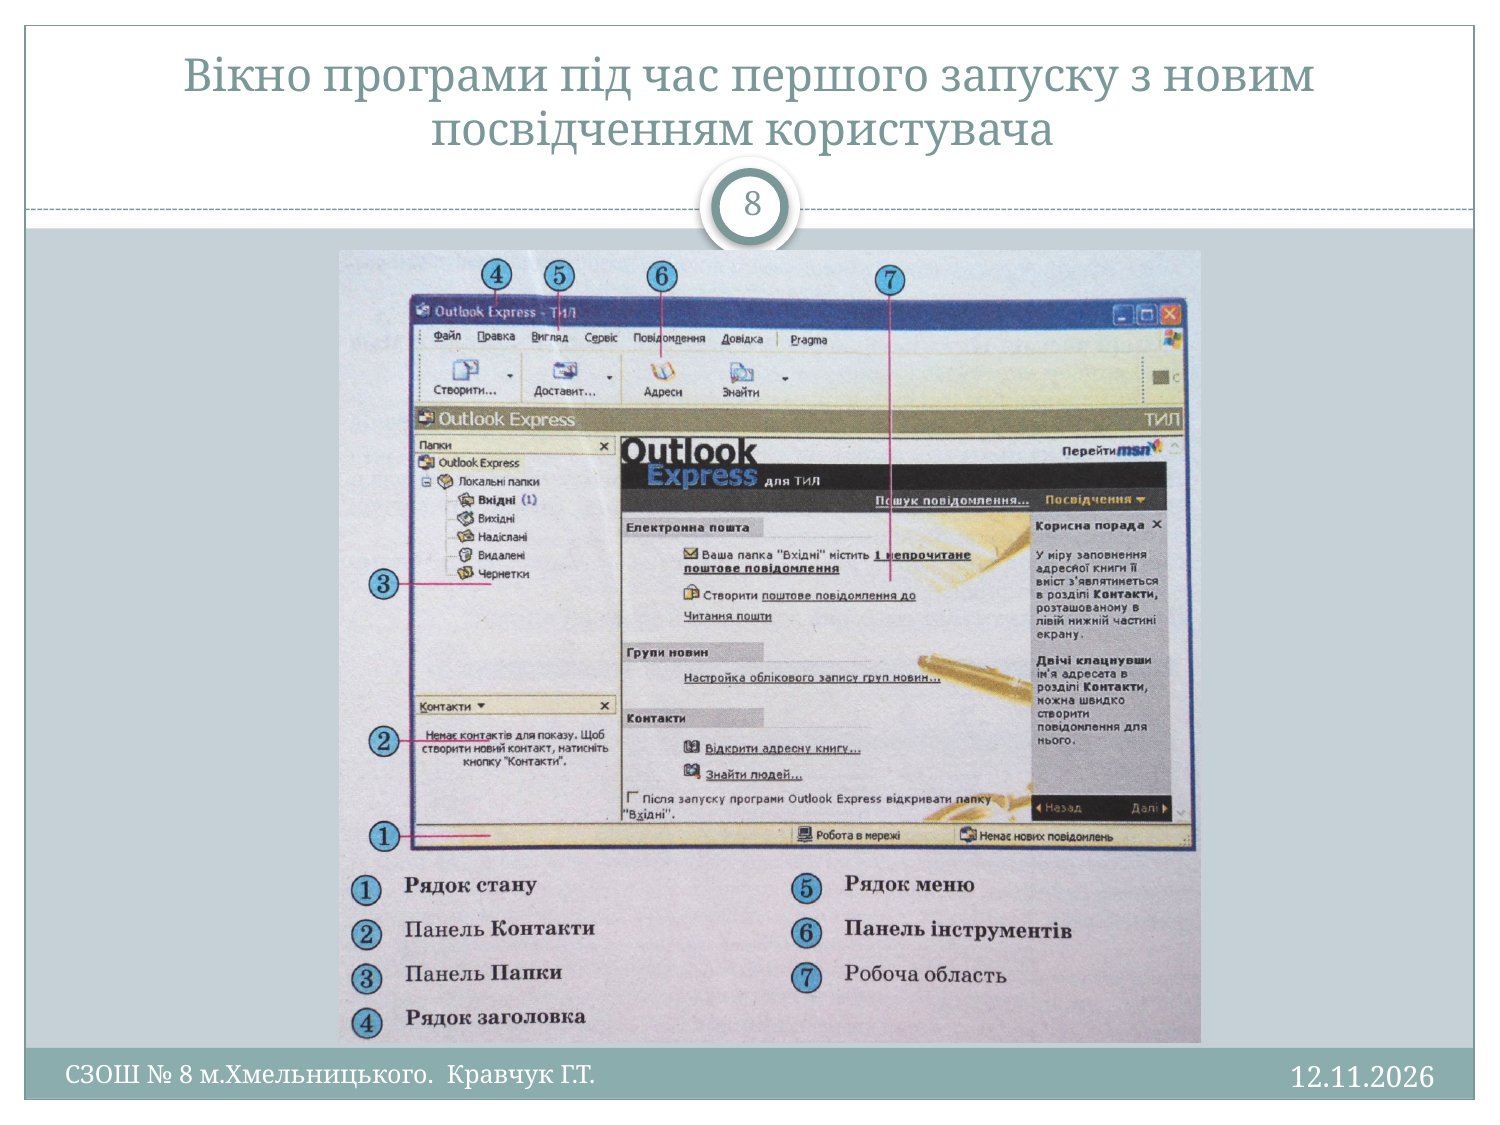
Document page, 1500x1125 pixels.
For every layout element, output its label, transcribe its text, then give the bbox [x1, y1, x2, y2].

footer СЗОШ № 8 м.Хмельницького. Кравчук Г.Т. [50, 1051, 638, 1112]
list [339, 250, 1202, 1044]
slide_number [950, 1050, 1450, 1111]
slide_number 8 [715, 168, 791, 241]
title Вікно програми під час першого запуску з новим посвідченням користувача [49, 37, 1450, 162]
